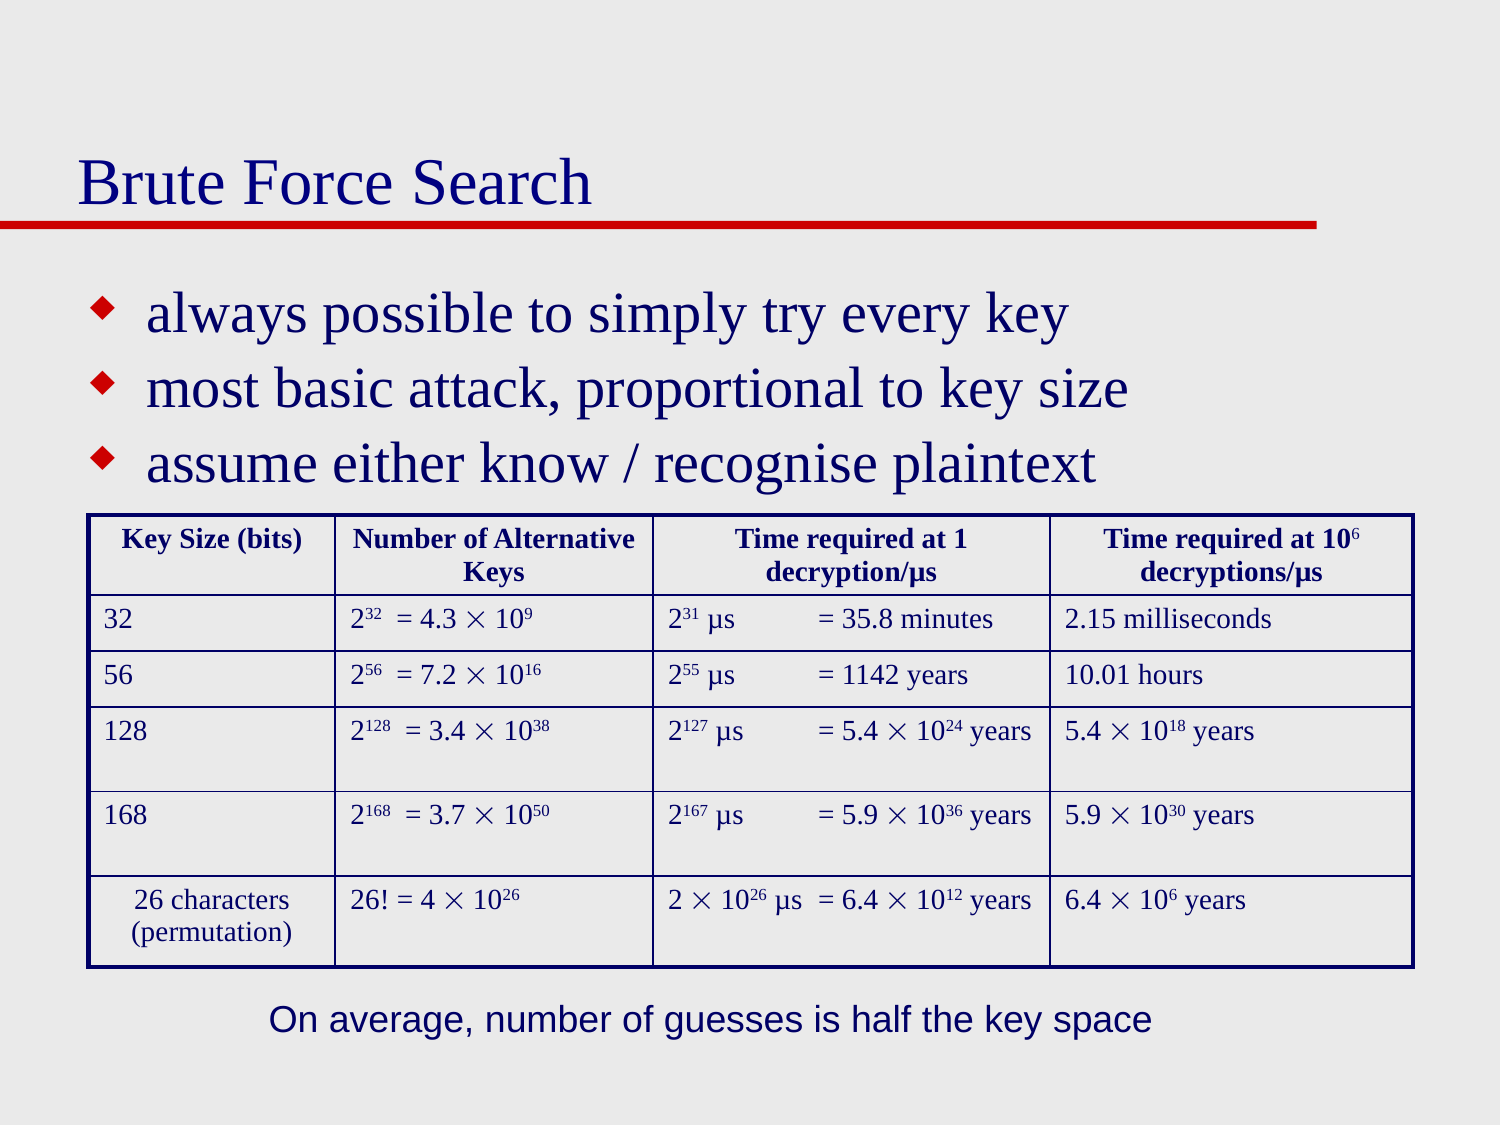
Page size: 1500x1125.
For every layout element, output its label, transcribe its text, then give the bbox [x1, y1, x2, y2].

table_cell 2128 = 3.4  1038 [336, 708, 652, 791]
table_cell 128 [91, 708, 334, 791]
table_cell 10.01 hours [1051, 652, 1411, 706]
table_cell 56 [91, 652, 334, 706]
table_header Number of Alternative Keys [336, 517, 652, 594]
table_cell 26 characters (permutation) [91, 877, 334, 965]
table_header Time required at 106 decryptions/µs [1051, 517, 1411, 594]
list always possible to simply try every key most basic attack, proportional to key size assume either know / recognise plaintext [74, 274, 1426, 576]
table_cell 231 µs = 35.8 minutes [654, 596, 1049, 650]
text_box On average, number of guesses is half the key space [253, 987, 1211, 1048]
table_cell 32 [91, 596, 334, 650]
table_cell 5.4  1018 years [1051, 708, 1411, 791]
table_cell 168 [91, 792, 334, 875]
table_cell 26! = 4  1026 [336, 877, 652, 965]
title Brute Force Search [62, 43, 1338, 226]
table_cell 2.15 milliseconds [1051, 596, 1411, 650]
table_cell 2  1026 µs = 6.4  1012 years [654, 877, 1049, 965]
table_cell 255 µs = 1142 years [654, 652, 1049, 706]
table_header Time required at 1 decryption/µs [654, 517, 1049, 594]
table_cell 256 = 7.2  1016 [336, 652, 652, 706]
table_cell 2167 µs = 5.9  1036 years [654, 792, 1049, 875]
table_cell 2168 = 3.7  1050 [336, 792, 652, 875]
table_cell 5.9  1030 years [1051, 792, 1411, 875]
table_cell 2127 µs = 5.4  1024 years [654, 708, 1049, 791]
table_header Key Size (bits) [91, 517, 334, 594]
table_cell 232 = 4.3  109 [336, 596, 652, 650]
table_cell 6.4  106 years [1051, 877, 1411, 965]
